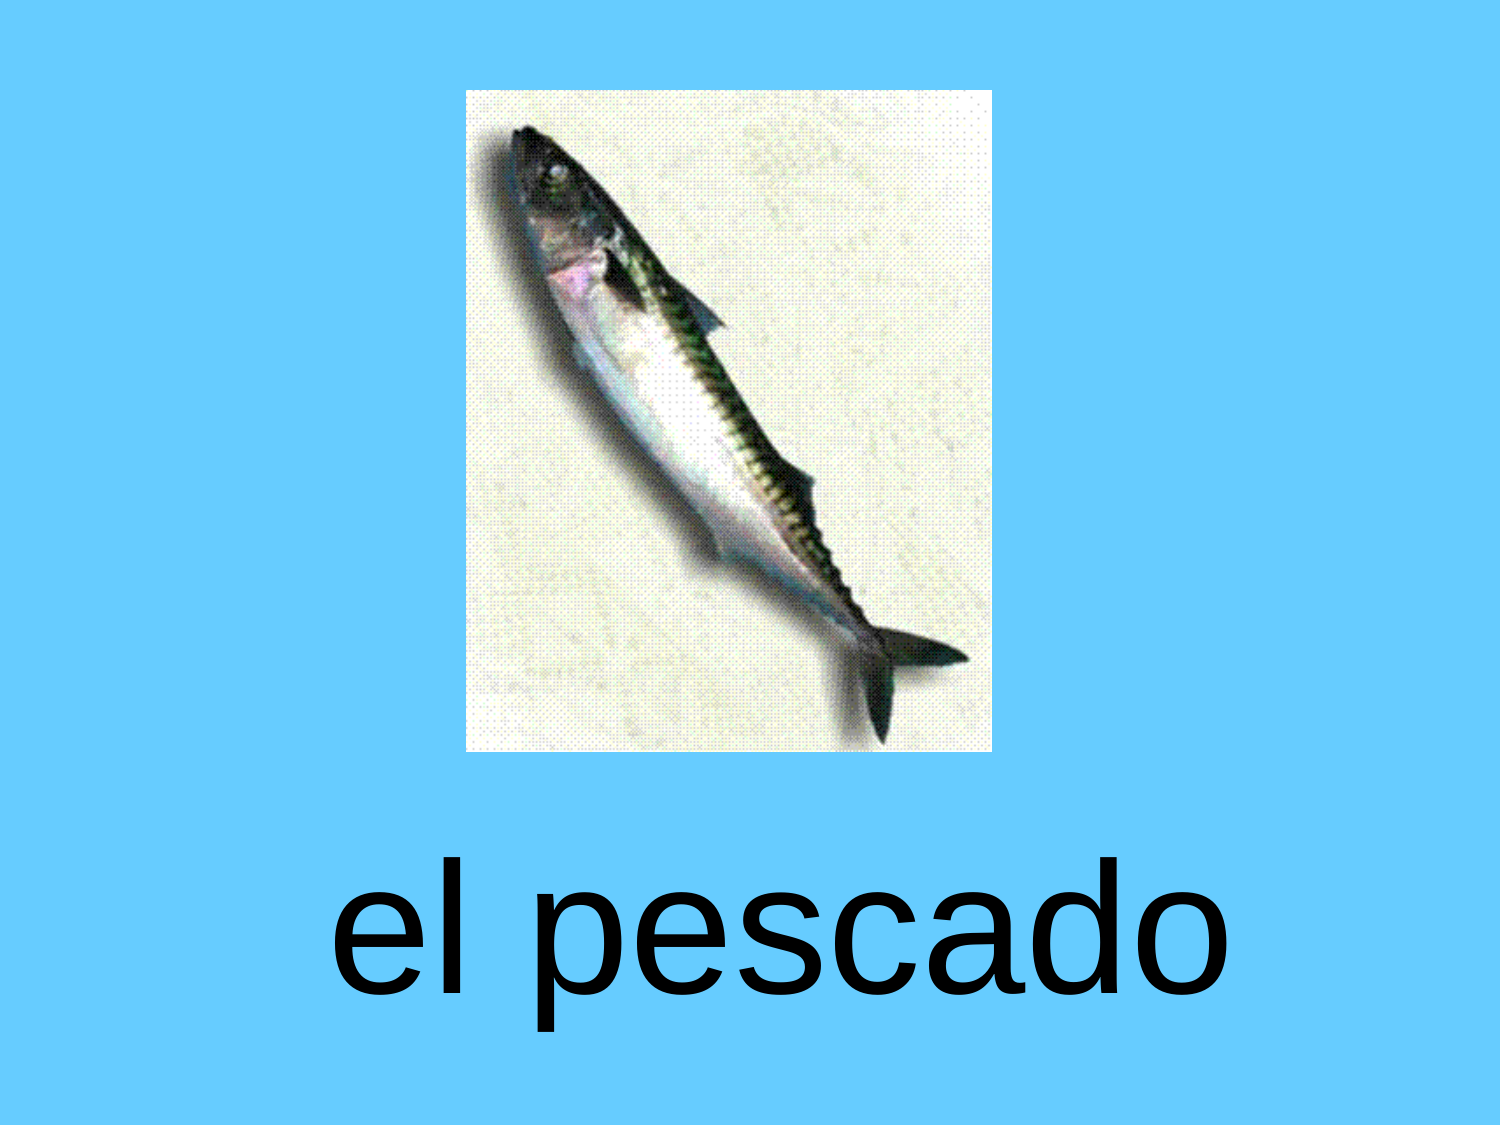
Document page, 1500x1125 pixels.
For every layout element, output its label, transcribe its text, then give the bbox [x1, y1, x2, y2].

picture [466, 89, 992, 752]
text_box el pescado [312, 798, 1282, 1039]
